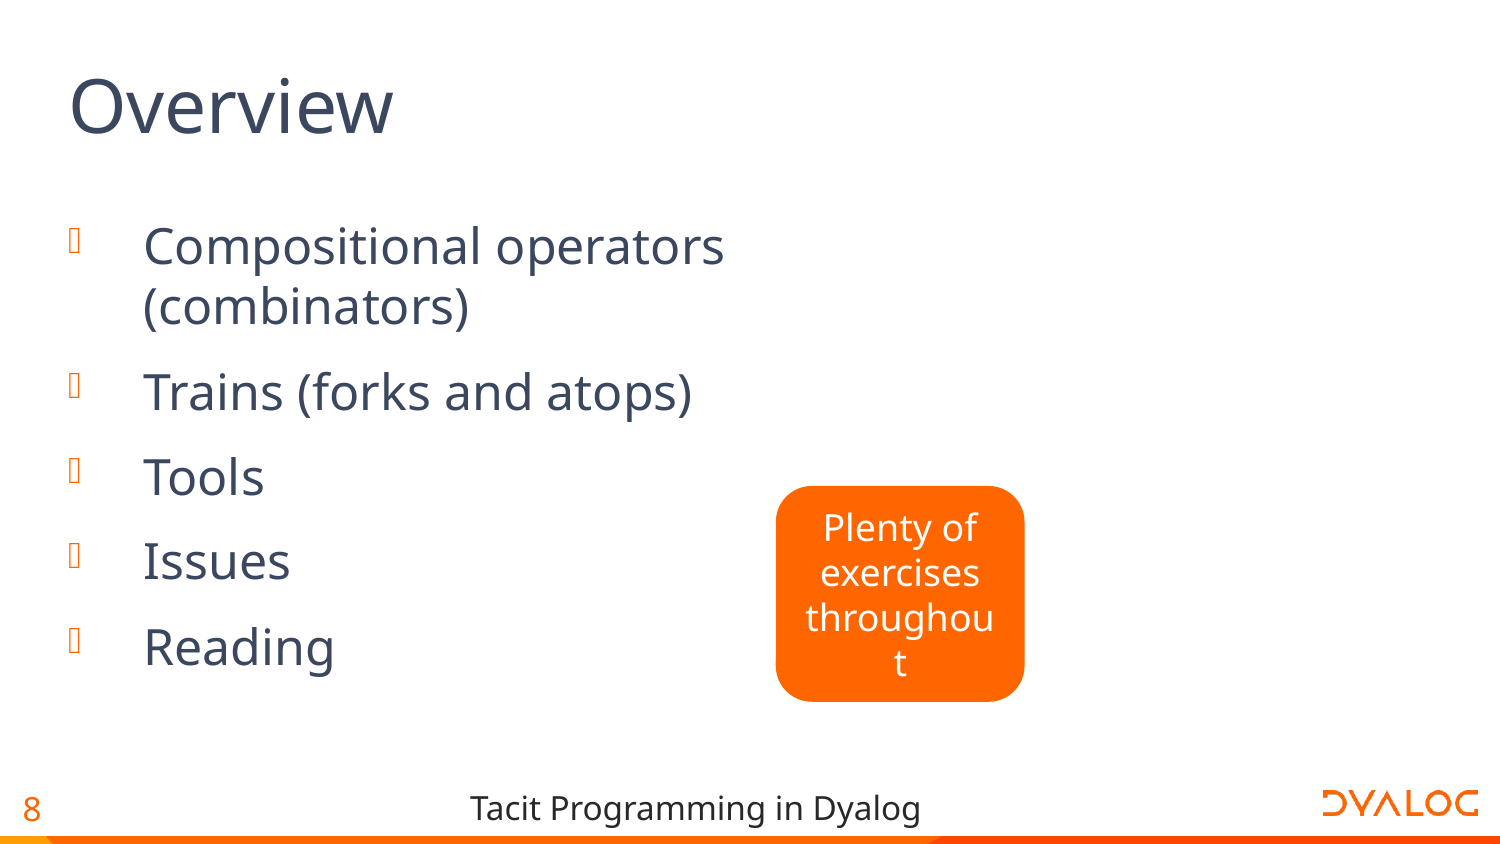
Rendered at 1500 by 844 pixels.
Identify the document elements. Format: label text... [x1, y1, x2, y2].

picture [0, 836, 1500, 844]
list Compositional operators (combinators) Trains (forks and atops) Tools Issues Reading [53, 207, 1053, 740]
text_box Plenty of exercises throughout [775, 485, 1025, 702]
title Overview [53, 43, 1121, 157]
picture [1323, 790, 1478, 816]
